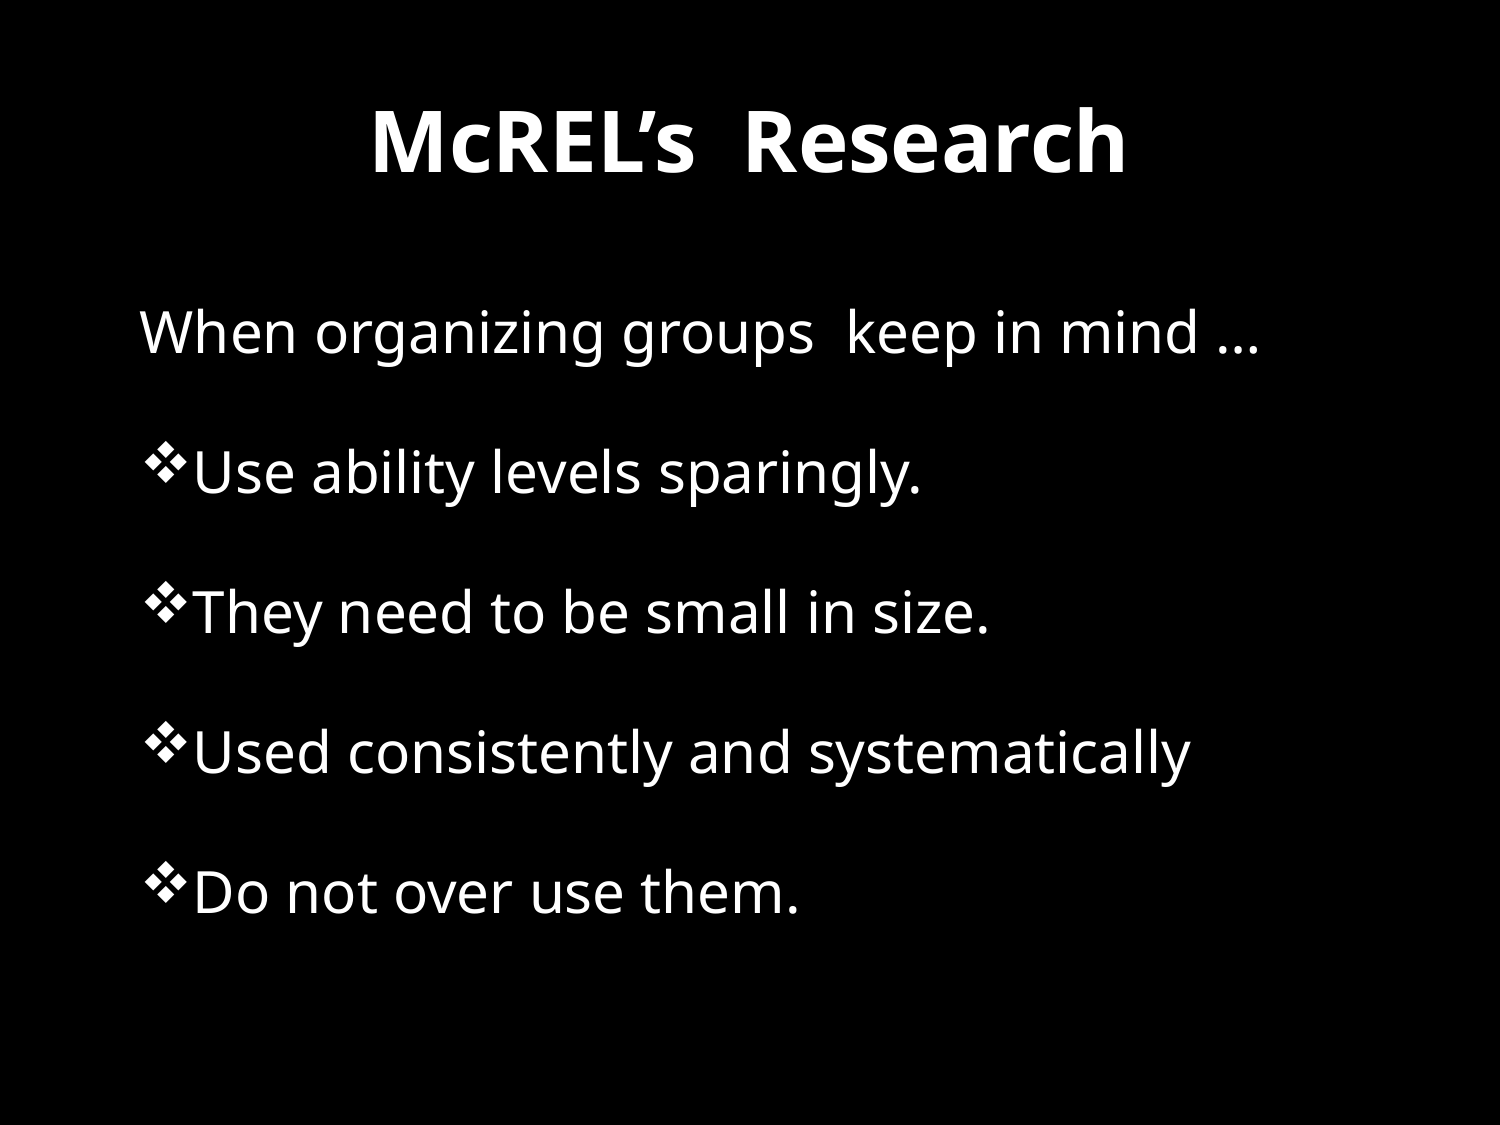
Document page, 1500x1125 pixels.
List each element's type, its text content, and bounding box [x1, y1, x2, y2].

title McREL’s Research [75, 45, 1425, 233]
text_box When organizing groups keep in mind … Use ability levels sparingly. They need to be small in size. Used consistently and systematically Do not over use them. [125, 287, 1300, 1072]
